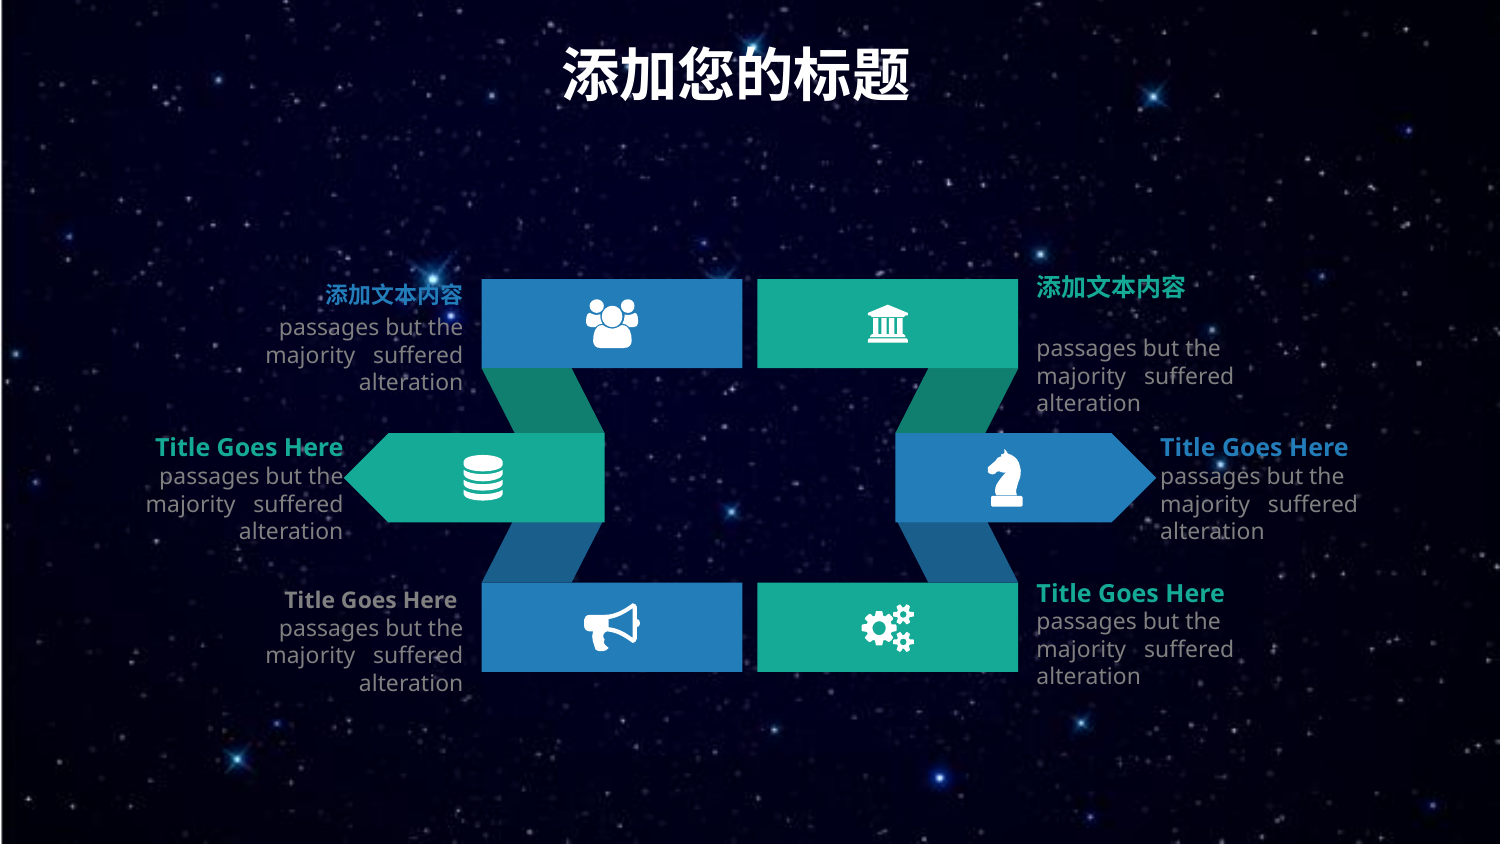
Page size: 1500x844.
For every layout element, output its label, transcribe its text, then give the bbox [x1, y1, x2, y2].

text_box 添加文本内容 passages but the majority suffered alteration [223, 280, 464, 396]
text_box [463, 454, 503, 472]
text_box Title Goes Here passages but the majority suffered alteration [103, 431, 344, 545]
text_box [481, 525, 601, 583]
text_box [584, 603, 641, 652]
text_box [463, 469, 503, 482]
text_box [896, 370, 1018, 431]
text_box [586, 299, 639, 349]
text_box Title Goes Here passages but the majority suffered alteration [1036, 577, 1277, 690]
text_box [479, 277, 745, 370]
text_box [481, 368, 604, 431]
text_box [867, 304, 908, 343]
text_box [987, 448, 1023, 507]
text_box [898, 525, 1019, 583]
text_box Title Goes Here passages but the majority suffered alteration [223, 586, 464, 696]
text_box [755, 581, 1020, 674]
text_box [463, 489, 503, 501]
text_box 添加文本内容 passages but the majority suffered alteration [1036, 271, 1277, 417]
text_box [755, 277, 1020, 370]
text_box [479, 581, 745, 674]
text_box [344, 431, 607, 525]
picture [0, 0, 1500, 844]
text_box [861, 604, 914, 653]
text_box [893, 431, 1159, 525]
text_box [463, 479, 503, 491]
text_box Title Goes Here passages but the majority suffered alteration [1160, 431, 1400, 545]
text_box 添加您的标题 [301, 31, 1170, 116]
